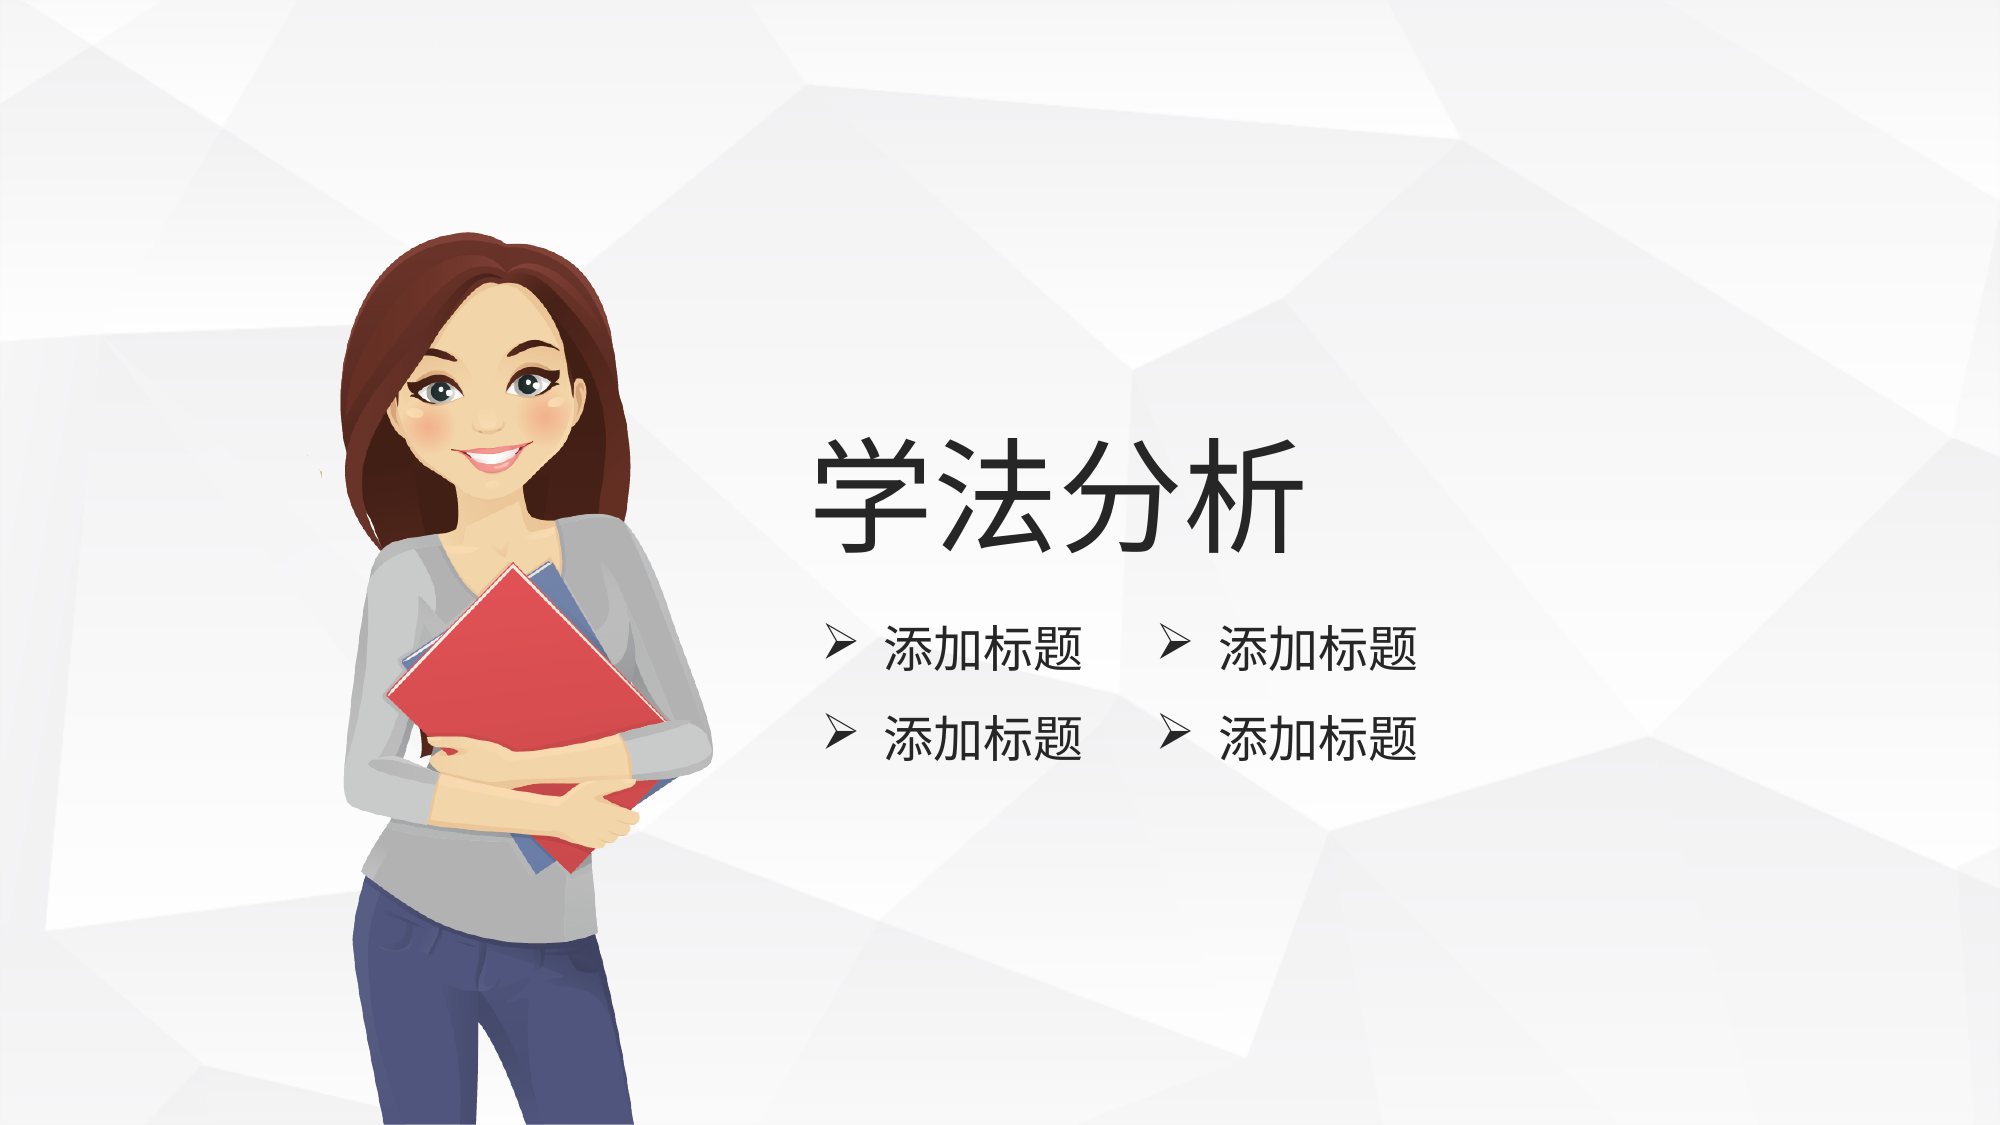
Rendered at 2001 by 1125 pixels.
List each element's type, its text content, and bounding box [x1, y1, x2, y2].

text_box 学法分析 [793, 411, 1497, 577]
picture [0, 0, 2000, 1125]
text_box 添加标题 添加标题 [1140, 580, 1483, 775]
text_box 添加标题 [806, 669, 1126, 775]
text_box 添加标题 [806, 580, 1140, 685]
